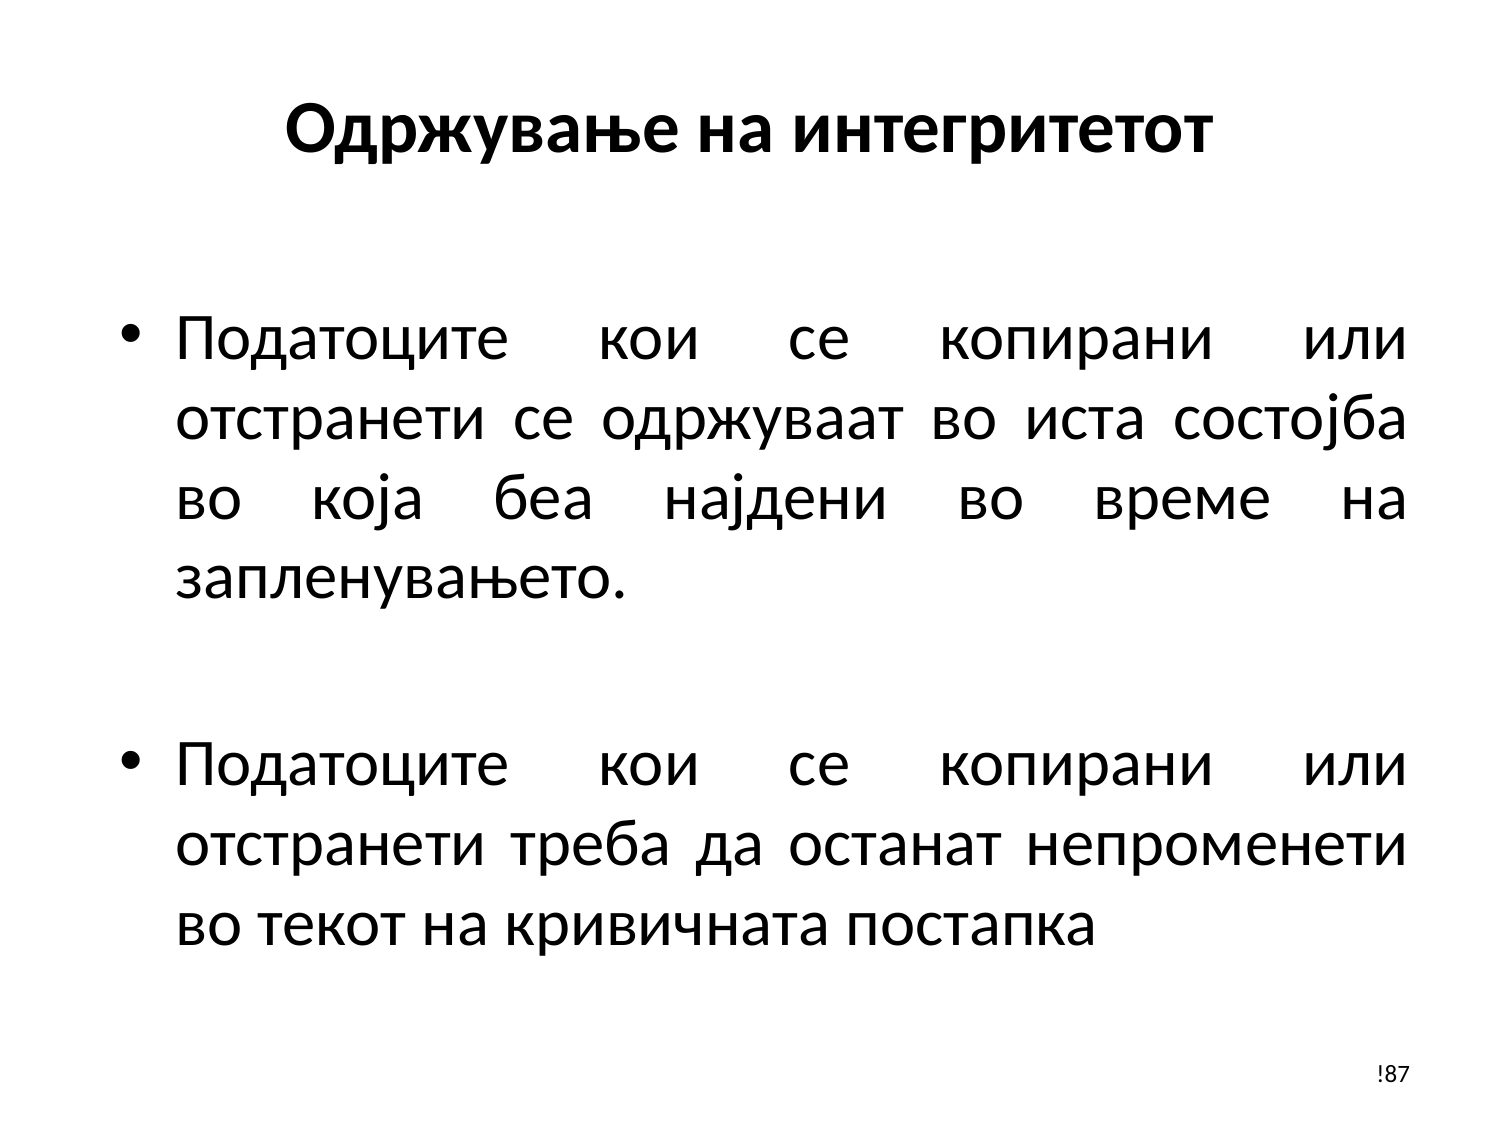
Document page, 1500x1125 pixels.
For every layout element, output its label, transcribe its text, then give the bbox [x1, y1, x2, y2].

slide_number !87 [1074, 1042, 1425, 1103]
list Податоците кои се копирани или отстранети се одржуваат во иста состојба во која беа најдени во време на запленувањето. Податоците кои се копирани или отстранети треба да останат непроменети во текот на кривичната постапка [103, 284, 1426, 988]
title Одржување на интегритетот [74, 28, 1426, 217]
